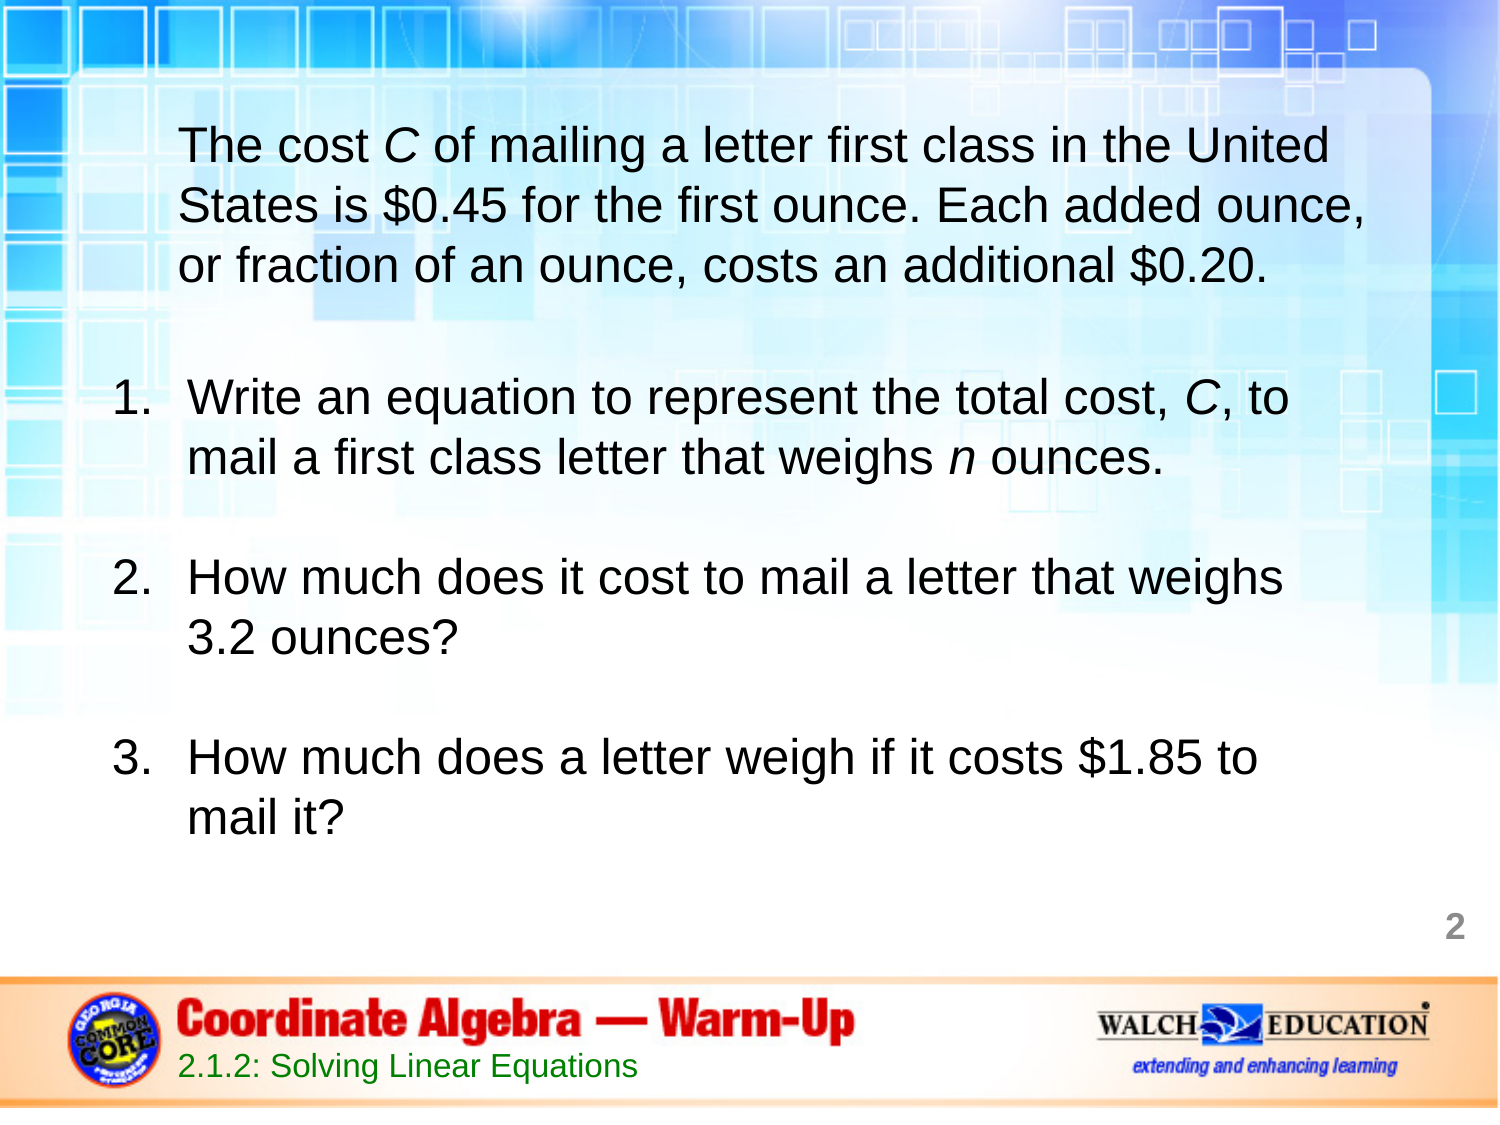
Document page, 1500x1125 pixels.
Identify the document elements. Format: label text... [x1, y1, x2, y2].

slide_number 2 [1361, 901, 1481, 949]
text_box Write an equation to represent the total cost, C, to mail a first class letter that weighs n ounces. How much does it cost to mail a letter that weighs 3.2 ounces? How much does a letter weigh if it costs $1.85 to mail it? [97, 357, 1378, 853]
text_box The cost C of mailing a letter first class in the United States is $0.45 for the first ounce. Each added ounce, or fraction of an ounce, costs an additional $0.20. [162, 105, 1396, 313]
picture [0, 0, 1500, 1108]
list 2.1.2: Solving Linear Equations [162, 1036, 1070, 1080]
